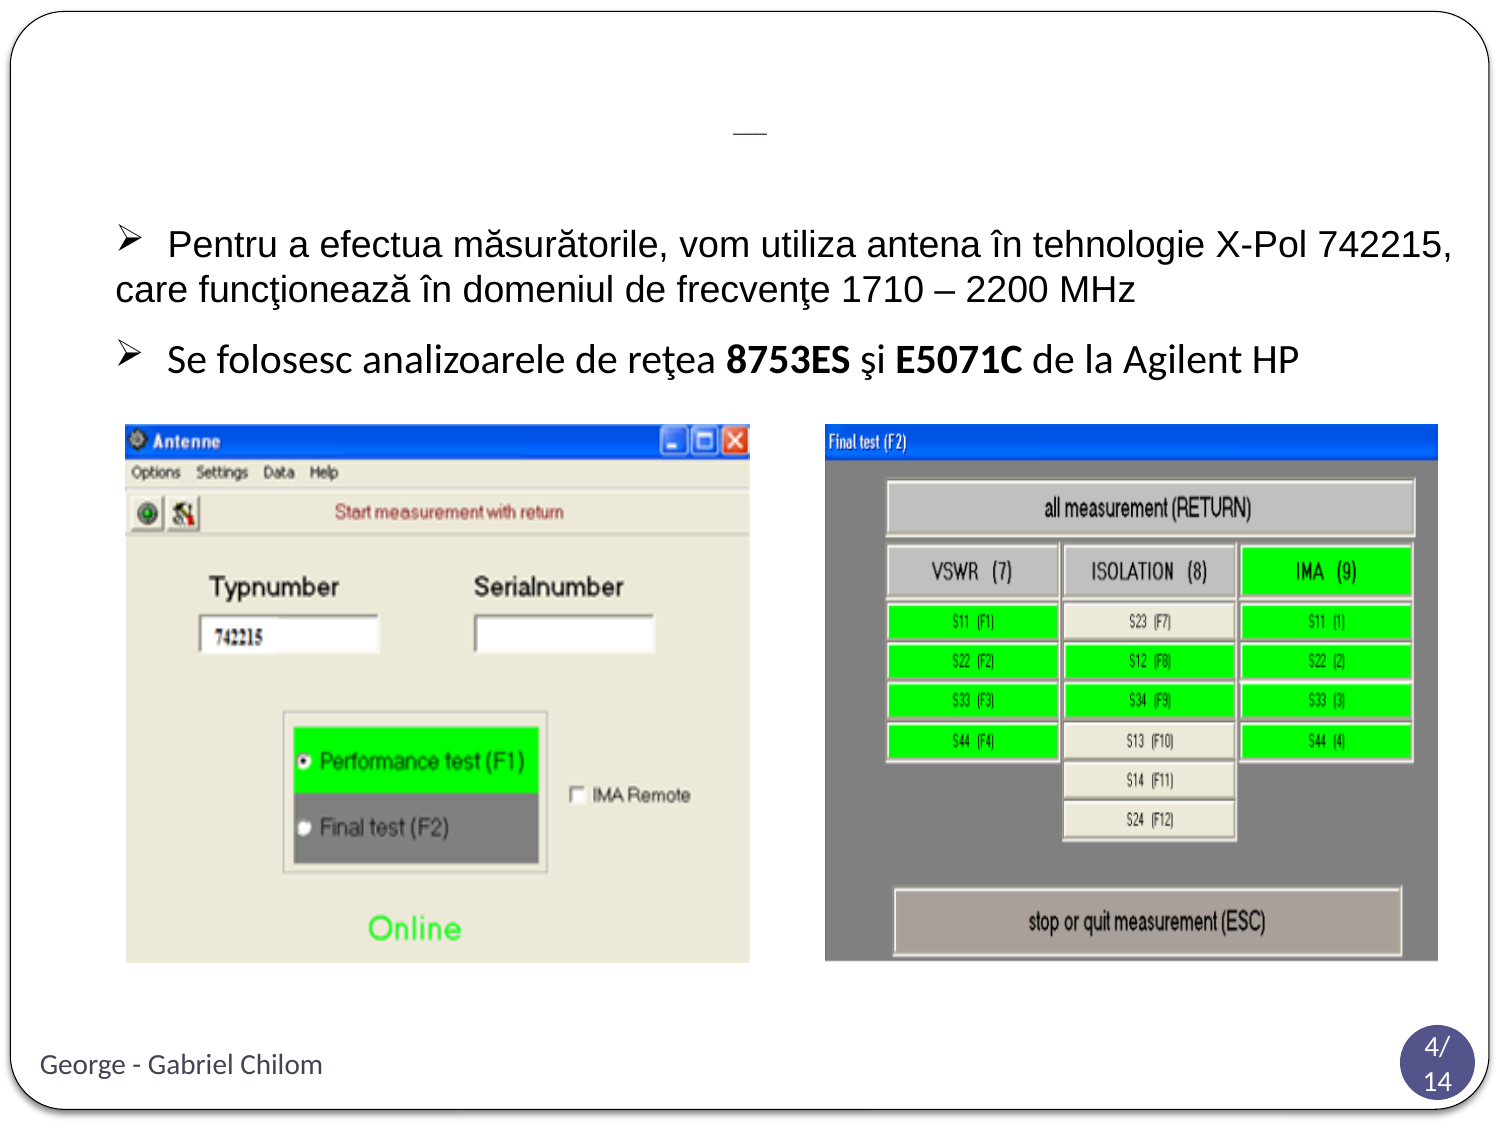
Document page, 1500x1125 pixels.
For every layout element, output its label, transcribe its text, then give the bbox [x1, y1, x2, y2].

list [124, 424, 751, 963]
slide_number 4/14 [1399, 1024, 1475, 1100]
text_box Pentru a efectua măsurătorile, vom utiliza antena în tehnologie X-Pol 742215, care funcţionează în domeniul de frecvenţe 1710 – 2200 MHz [100, 212, 1469, 318]
footer George - Gabriel Chilom [24, 1025, 675, 1100]
text_box Se folosesc analizoarele de reţea 8753ES şi E5071C de la Agilent HP [99, 324, 1350, 390]
picture [824, 424, 1438, 963]
title Măsurarea raportului de undă staţionară [74, 62, 1426, 151]
